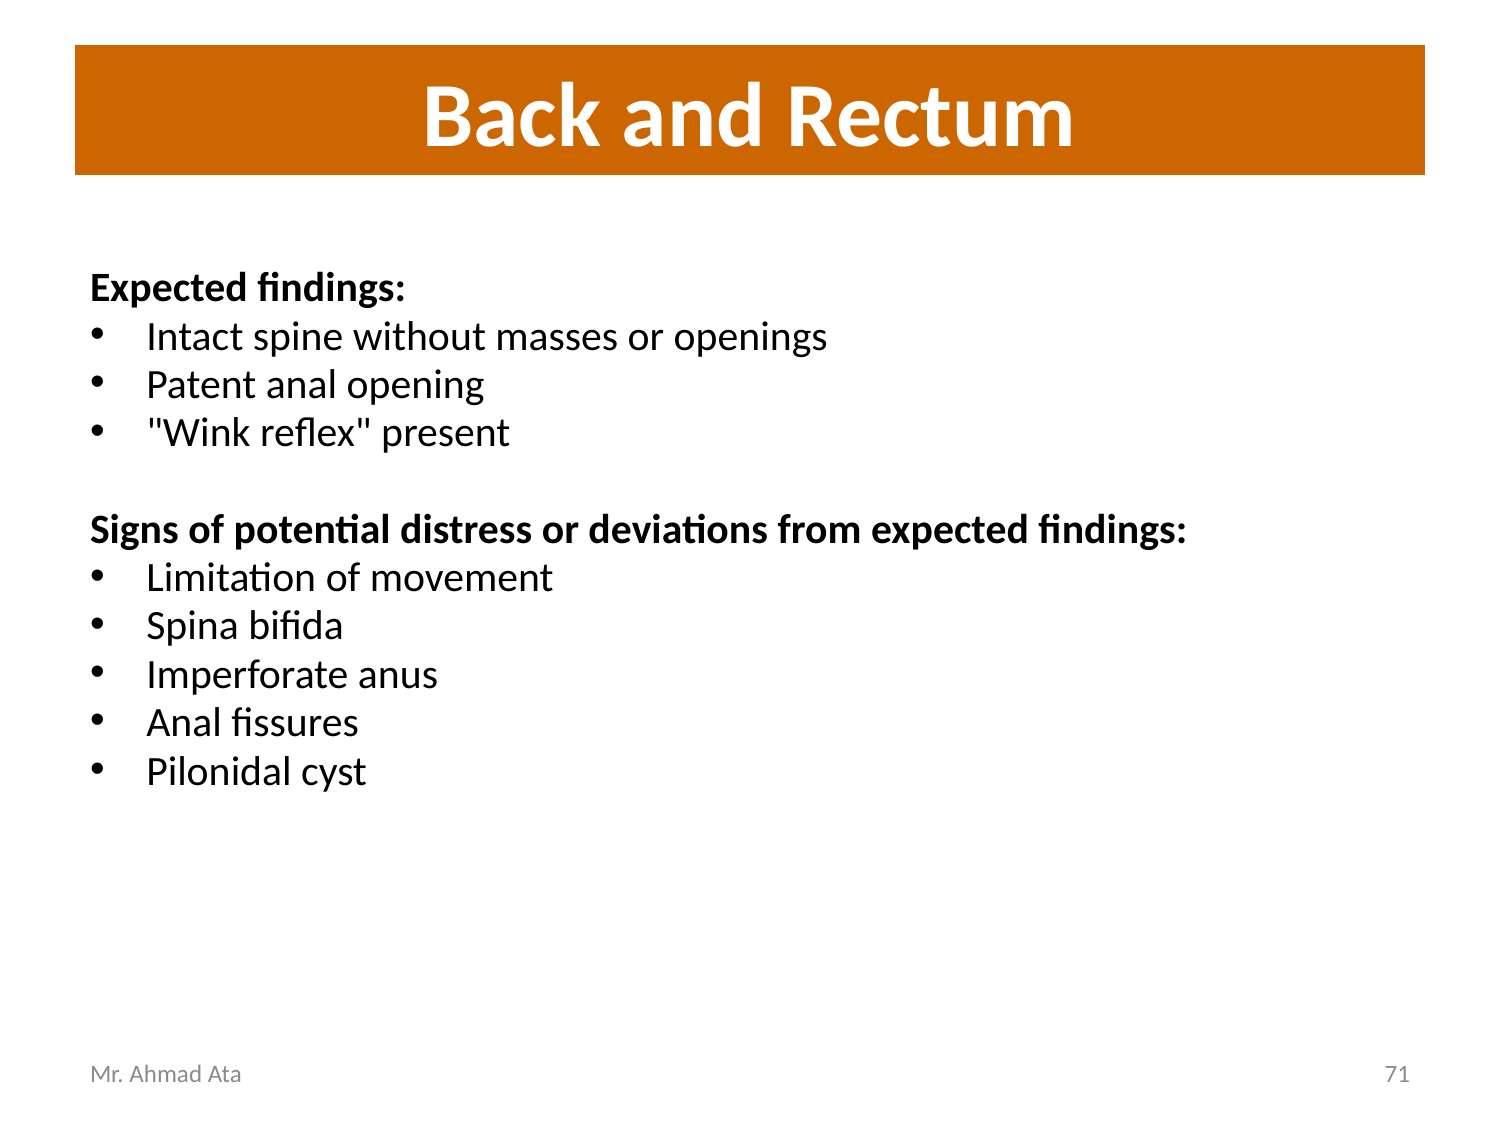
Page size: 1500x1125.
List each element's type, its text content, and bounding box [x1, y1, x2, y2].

list Expected findings: Intact spine without masses or openings Patent anal opening "Wink reflex" present Signs of potential distress or deviations from expected findings: Limitation of movement Spina bifida Imperforate anus Anal fissures Pilonidal cyst [75, 262, 1425, 1005]
title Back and Rectum [75, 45, 1425, 175]
slide_number 71 [1074, 1042, 1425, 1103]
slide_number Mr. Ahmad Ata [75, 1042, 425, 1103]
